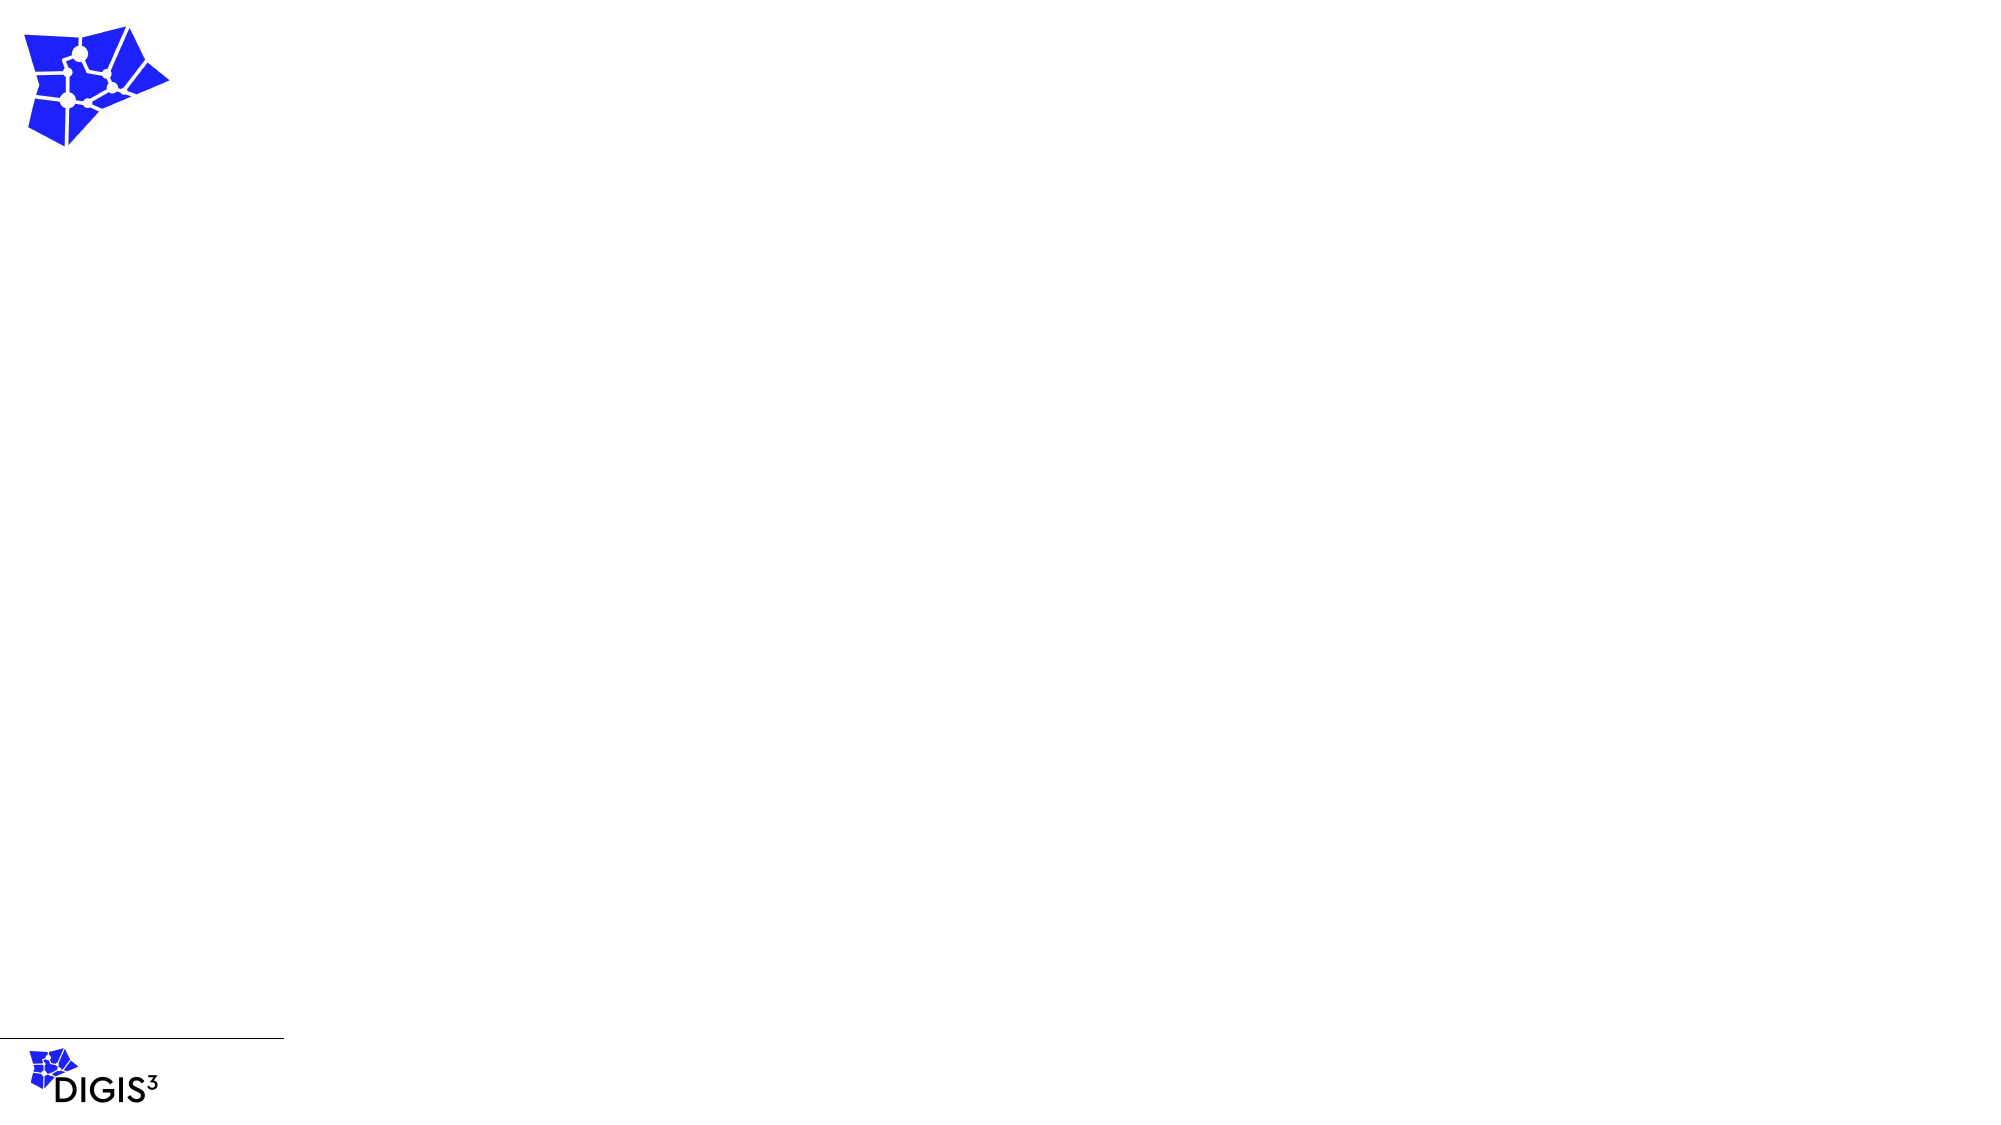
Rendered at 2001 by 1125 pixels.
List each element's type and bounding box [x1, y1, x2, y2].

picture [25, 1045, 163, 1107]
picture [11, 0, 177, 165]
